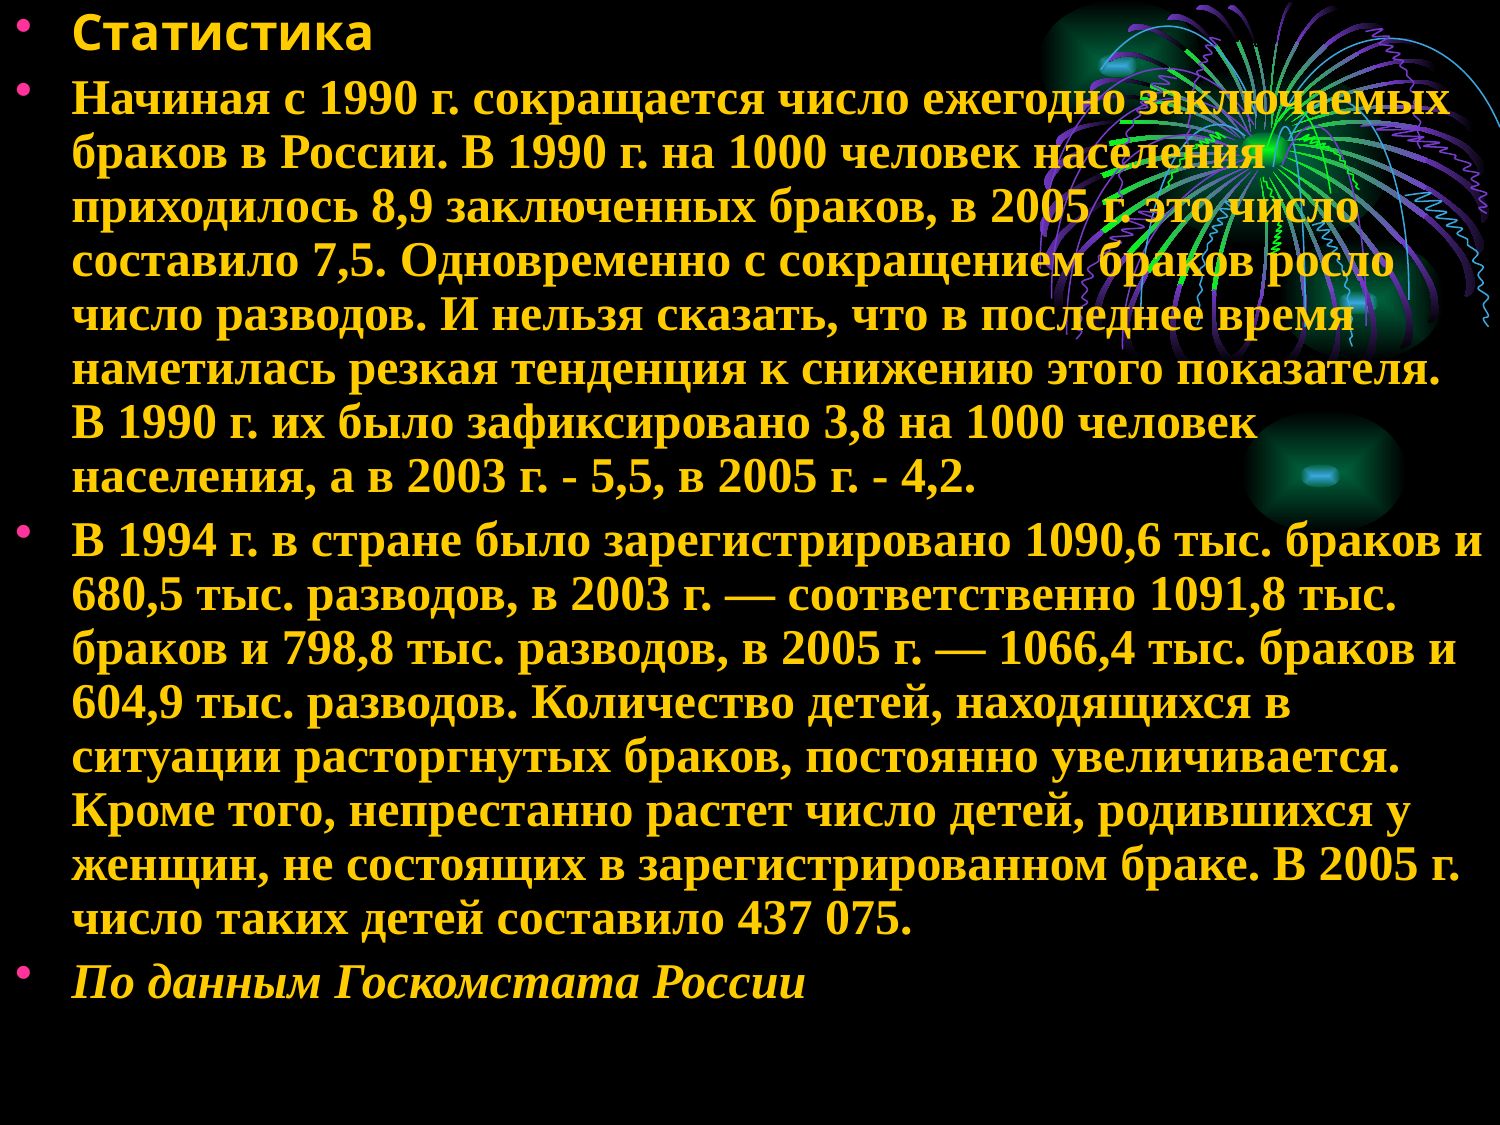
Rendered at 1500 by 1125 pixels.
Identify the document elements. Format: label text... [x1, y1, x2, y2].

list Статистика Начиная с 1990 г. сокращается число ежегодно заключаемых браков в России. В 1990 г. на 1000 человек населения приходилось 8,9 заключенных браков, в 2005 г. это число составило 7,5. Одновременно с сокращением браков росло число разводов. И нельзя сказать, что в последнее время наметилась резкая тенденция к снижению этого показателя. В 1990 г. их было зафиксировано 3,8 на 1000 человек населения, а в 2003 г. - 5,5, в 2005 г. - 4,2. В 1994 г. в стране было зарегистрировано 1090,6 тыс. браков и 680,5 тыс. разводов, в 2003 г. — соответственно 1091,8 тыс. браков и 798,8 тыс. разводов, в 2005 г. — 1066,4 тыс. браков и 604,9 тыс. разводов. Количество детей, находящихся в ситуации расторгнутых браков, постоянно увеличивается. Кроме того, непрестанно растет число детей, родившихся у женщин, не состоящих в зарегистрированном браке. В 2005 г. число таких детей составило 437 075. По данным Госкомстата России [0, 0, 1500, 1125]
